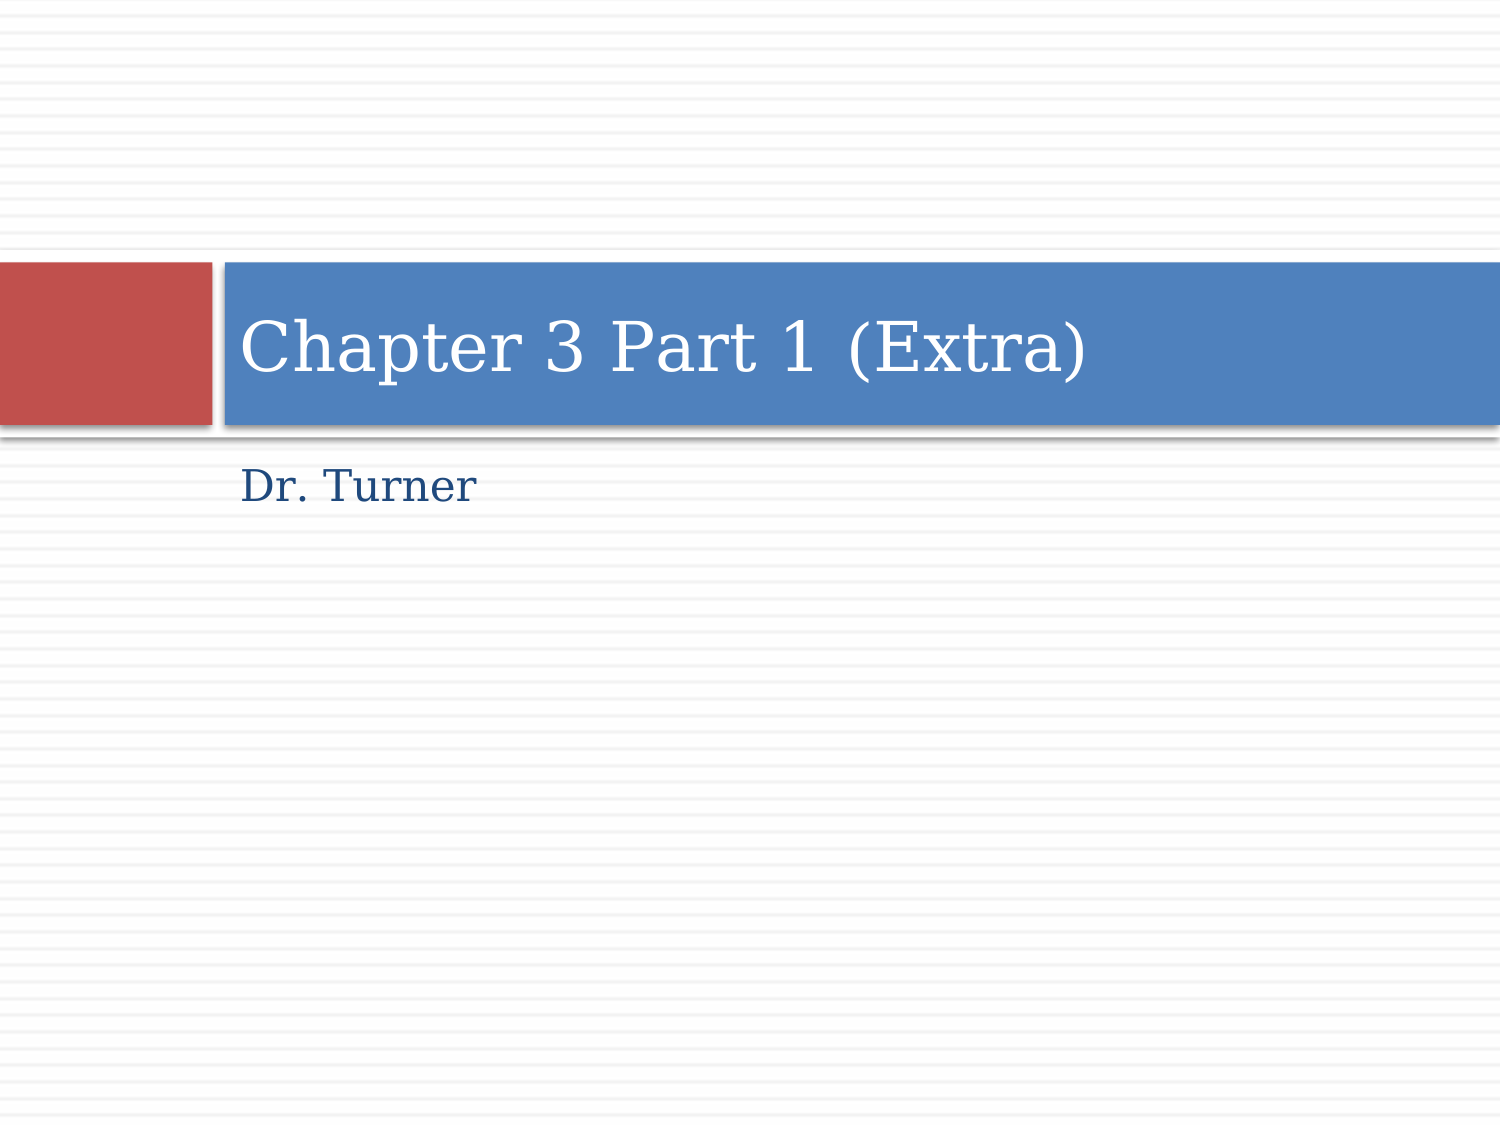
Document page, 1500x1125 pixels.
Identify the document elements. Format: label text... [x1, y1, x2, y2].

title Chapter 3 Part 1 (Extra) [225, 262, 1475, 425]
list Dr. Turner [225, 450, 1394, 725]
